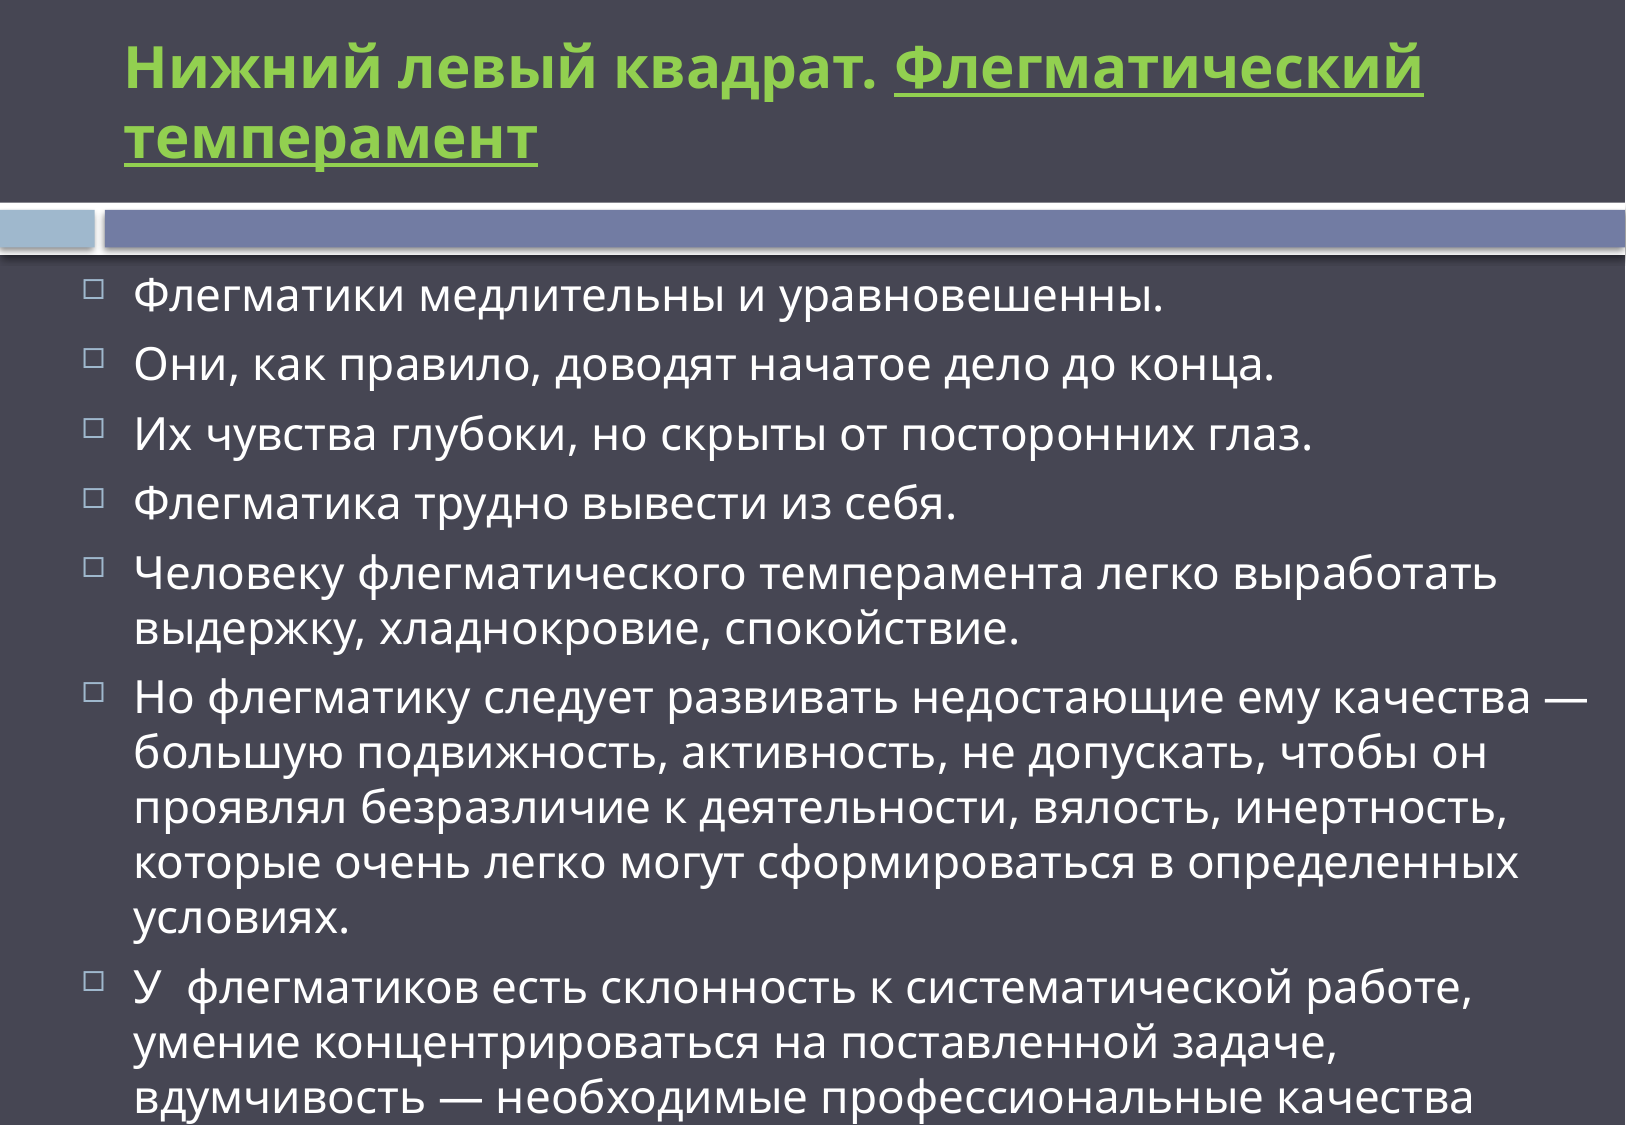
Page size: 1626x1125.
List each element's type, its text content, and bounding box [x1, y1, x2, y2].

title Нижний левый квадрат. Флегматический темперамент [108, 0, 1559, 201]
list Флегматики медлительны и уравновешенны. Они, как правило, доводят начатое дело до конца. Их чувства глубоки, но скрыты от посторонних глаз. Флегматика трудно вывести из себя. Человеку флегматического темперамента легко выработать выдержку, хладнокровие, спокойствие. Но флегматику следует развивать недостающие ему качества — большую подвижность, активность, не допускать, чтобы он проявлял безразличие к деятельности, вялость, инертность, которые очень легко могут сформироваться в определенных условиях. У флегматиков есть склонность к систематической работе, умение концентрироваться на поставленной задаче, вдумчивость — необходимые профессиональные качества ученого, исследователя. [66, 257, 1625, 1086]
